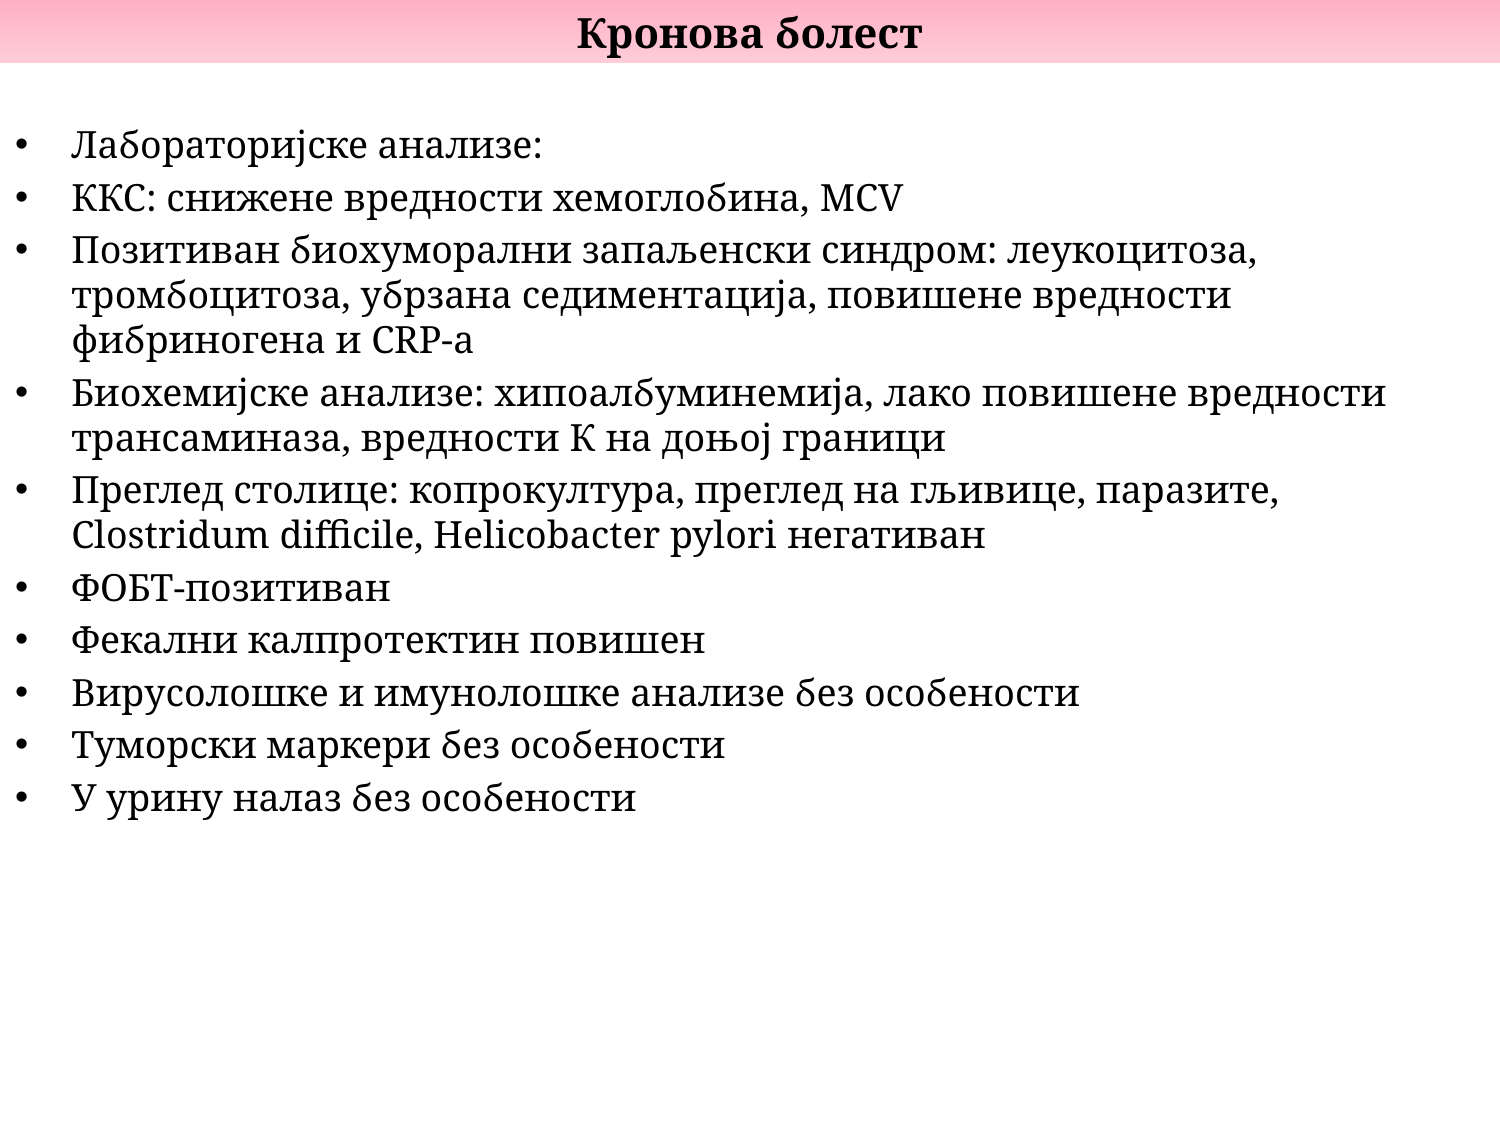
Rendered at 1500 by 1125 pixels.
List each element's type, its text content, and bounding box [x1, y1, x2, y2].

list Лабораторијске анализе: ККС: снижене вредности хемоглобина, MCV Позитиван биохуморални запаљенски синдром: леукоцитоза, тромбоцитоза, убрзана седиментација, повишене вредности фибриногена и CRP-a Биохемијске анализе: хипоалбуминемија, лако повишене вредности трансаминаза, вредности К на доњој граници Преглед столице: копрокултура, преглед на гљивице, паразите, Clostridum difficile, Helicobacter pylori негативан ФОБТ-позитиван Фекални калпротектин повишен Вирусолошке и имунолошке анализе без особености Туморски маркери без особености У урину налаз без особености [0, 113, 1500, 857]
text_box Кронова болест [0, 0, 1500, 63]
